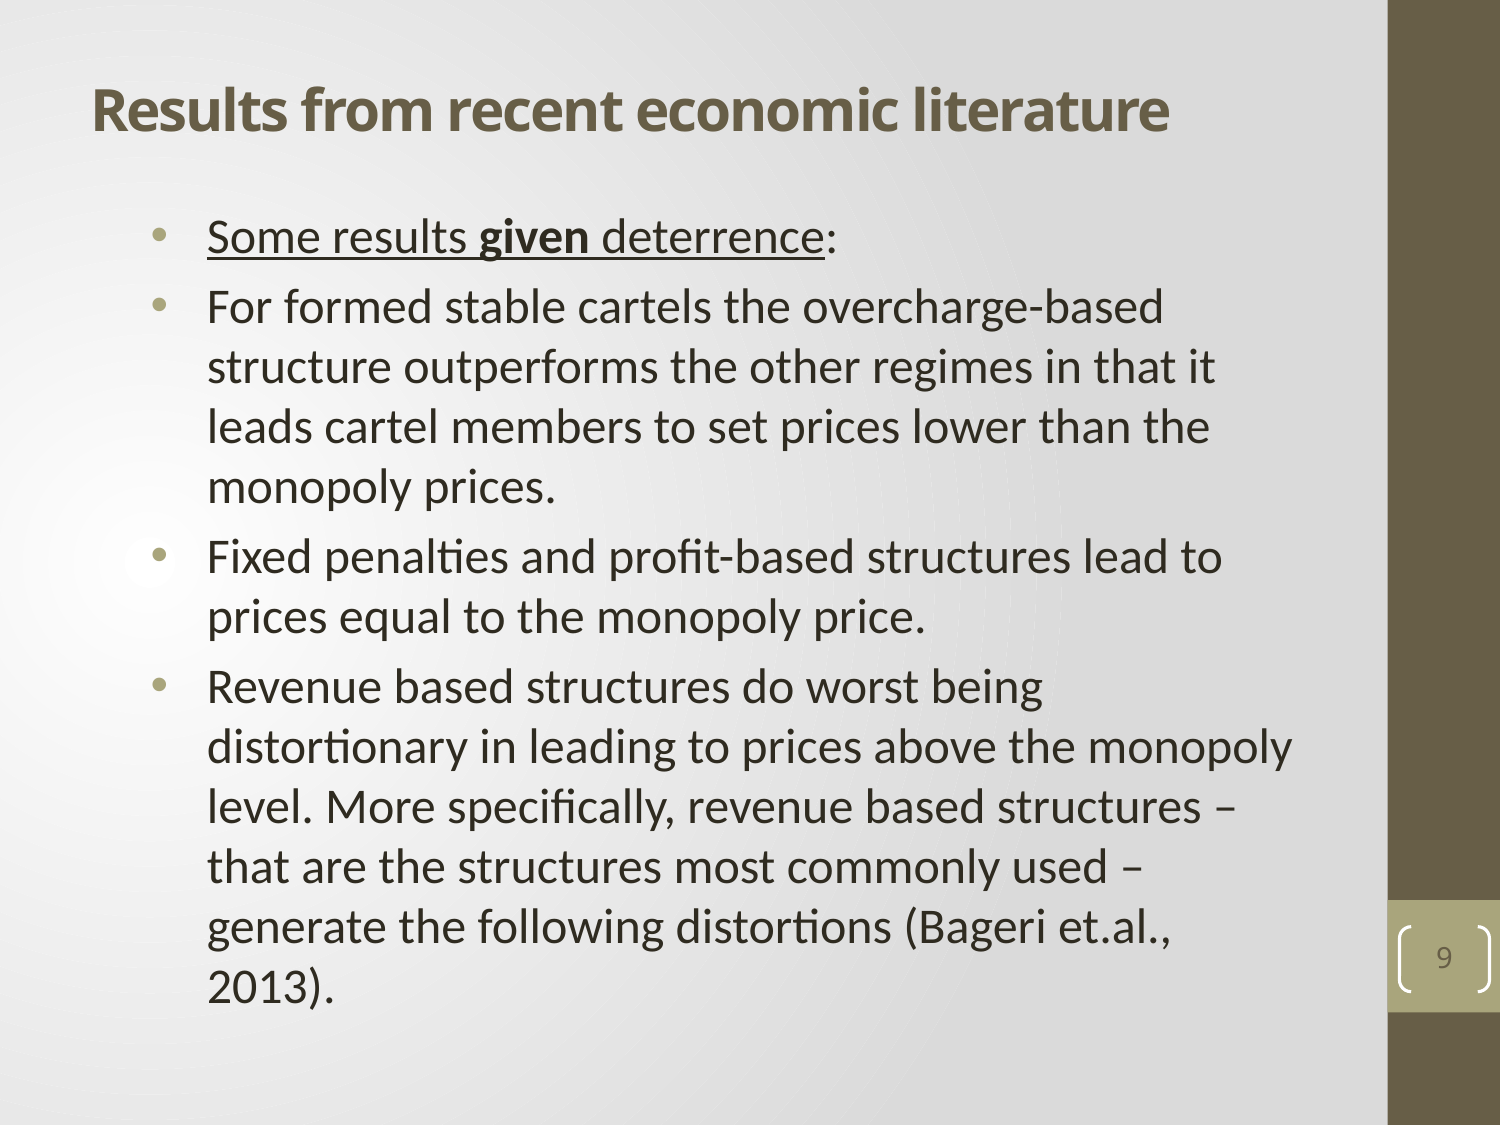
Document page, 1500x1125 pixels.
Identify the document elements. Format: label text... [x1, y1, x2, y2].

title Results from recent economic literature [75, 45, 1325, 172]
list Some results given deterrence: For formed stable cartels the overcharge-based structure outperforms the other regimes in that it leads cartel members to set prices lower than the monopoly prices. Fixed penalties and profit-based structures lead to prices equal to the monopoly price. Revenue based structures do worst being distortionary in leading to prices above the monopoly level. More specifically, revenue based structures – that are the structures most commonly used – generate the following distortions (Bageri et.al., 2013). [135, 196, 1325, 1010]
slide_number 9 [1397, 925, 1492, 994]
